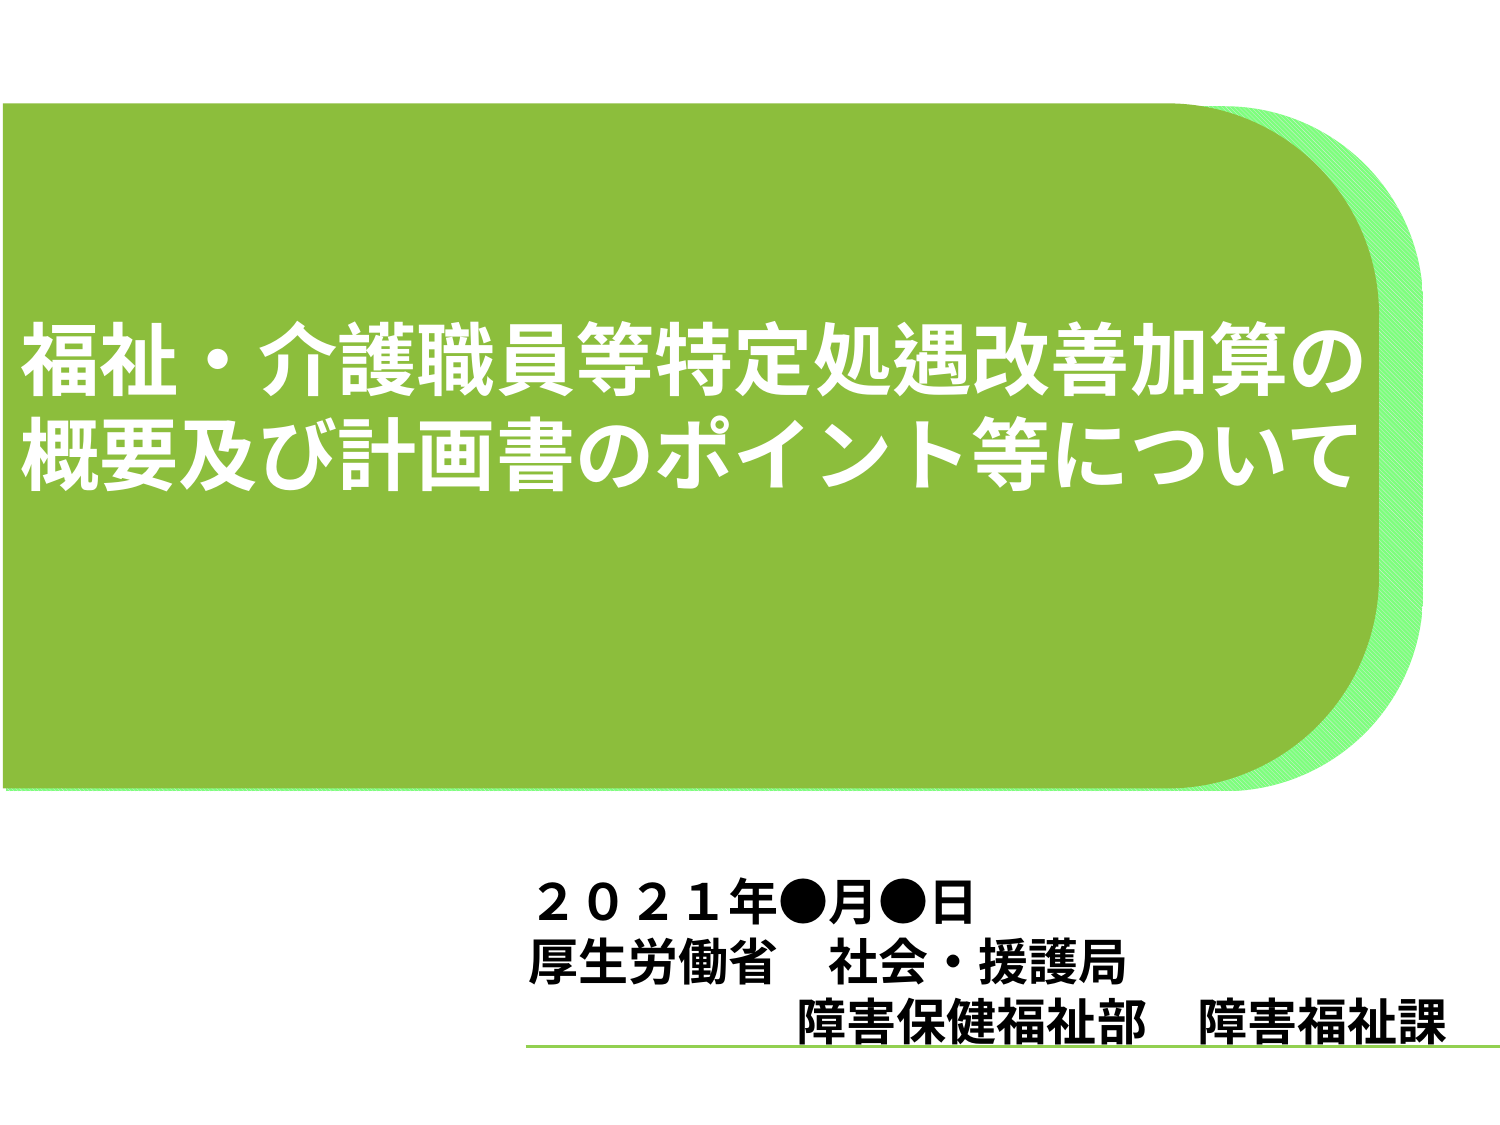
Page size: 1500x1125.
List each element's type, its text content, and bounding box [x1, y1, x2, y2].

text_box [4, 508, 1425, 793]
text_box ２０２１年●月●日 厚生労働省 社会・援護局 障害保健福祉部 障害福祉課 [513, 863, 1462, 1058]
text_box [1, 102, 1381, 790]
text_box 福祉・介護職員等特定処遇改善加算の 概要及び計画書のポイント等について [5, 302, 1453, 508]
text_box [1207, 105, 1425, 302]
